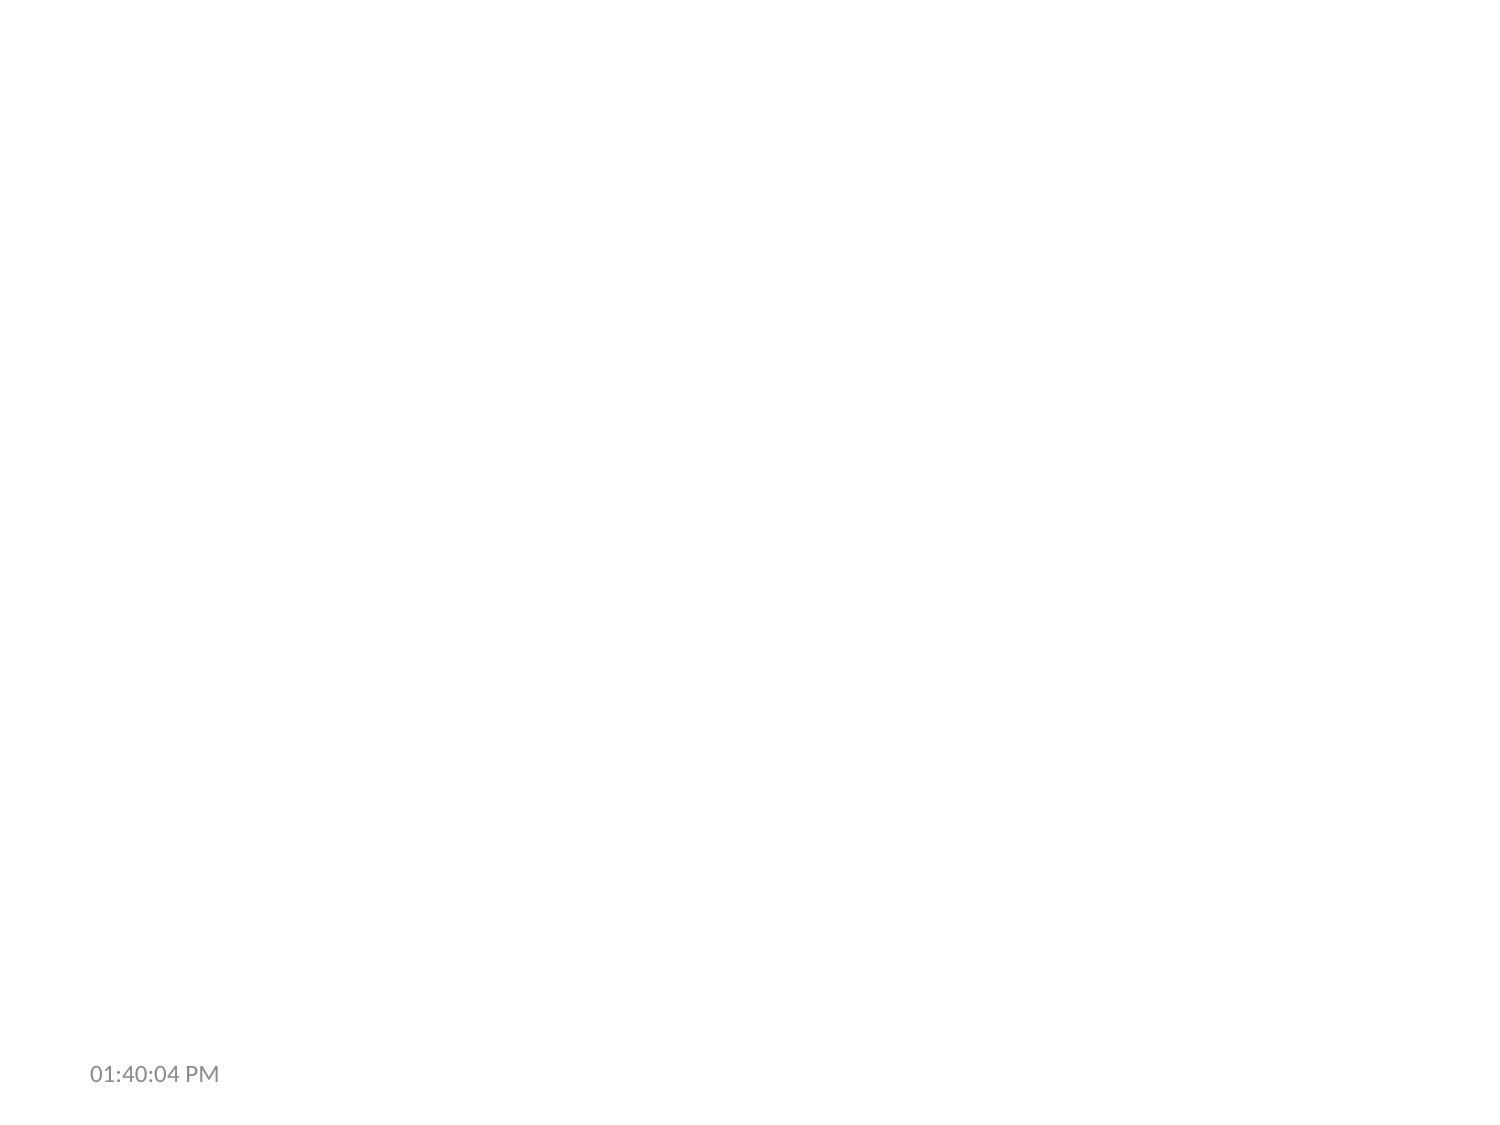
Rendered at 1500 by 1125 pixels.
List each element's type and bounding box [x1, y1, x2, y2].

slide_number [75, 1042, 425, 1103]
